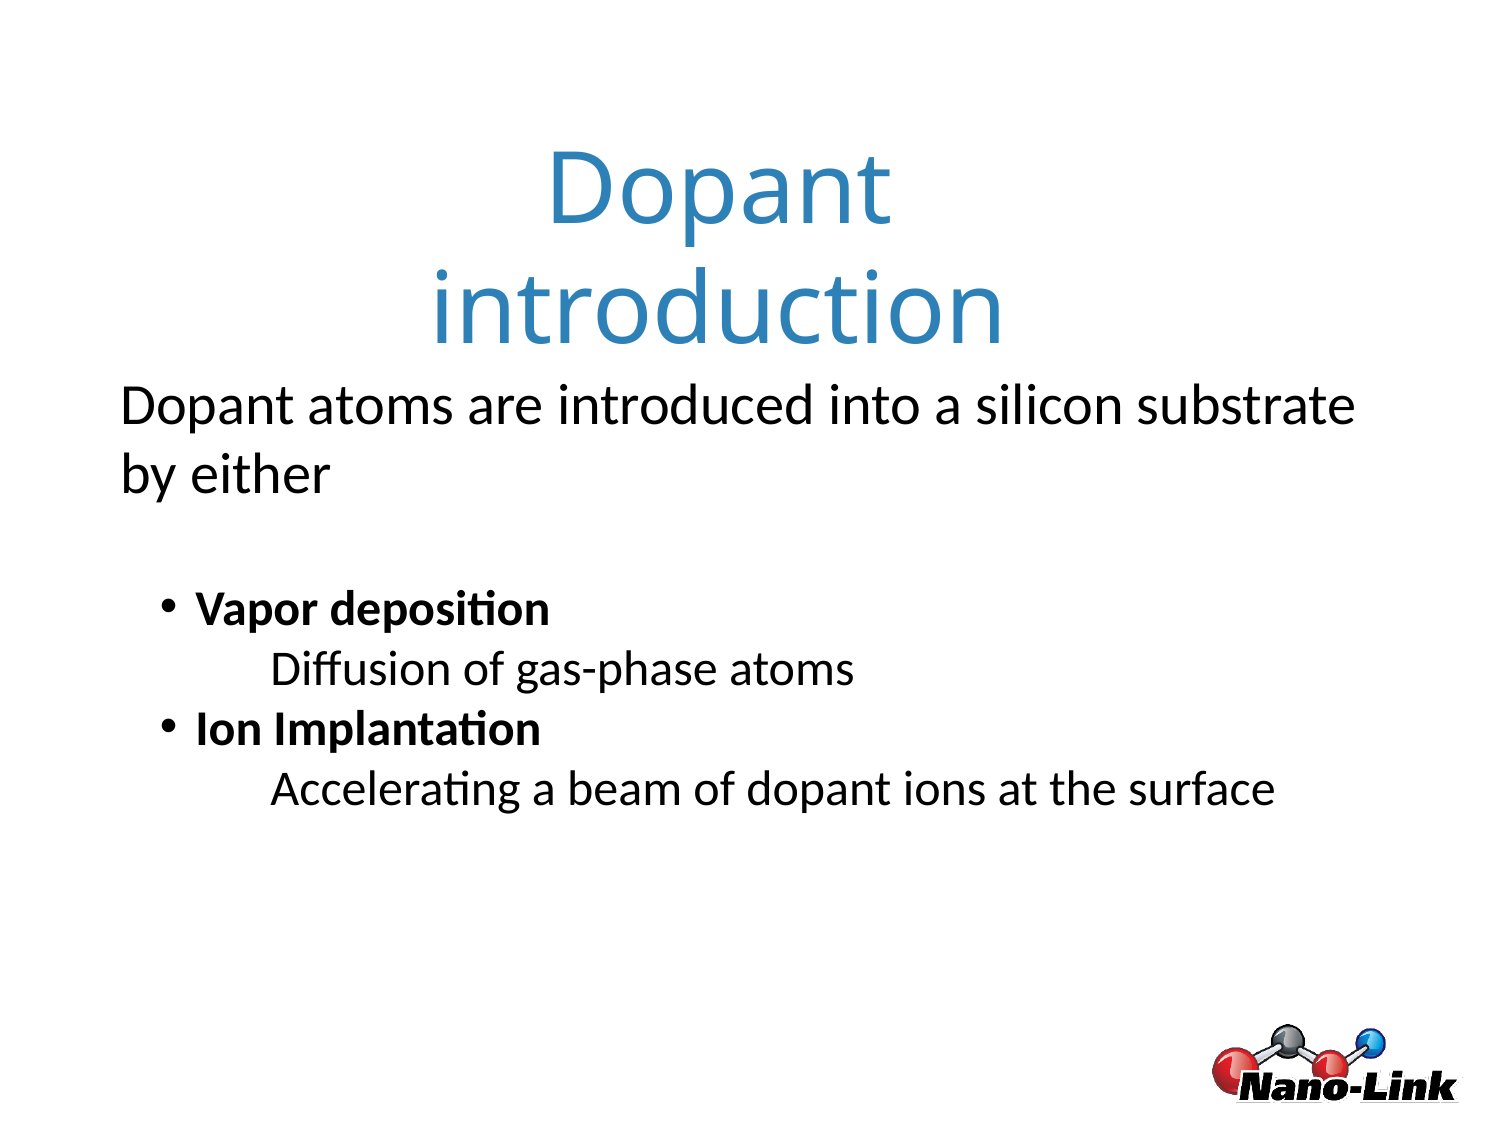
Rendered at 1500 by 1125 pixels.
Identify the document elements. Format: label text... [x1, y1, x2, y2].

picture [1212, 1024, 1463, 1103]
text_box Dopant atoms are introduced into a silicon substrate by either Vapor deposition Diffusion of gas-phase atoms Ion Implantation Accelerating a beam of dopant ions at the surface [105, 358, 1384, 823]
title Dopant introduction [247, 115, 1190, 304]
